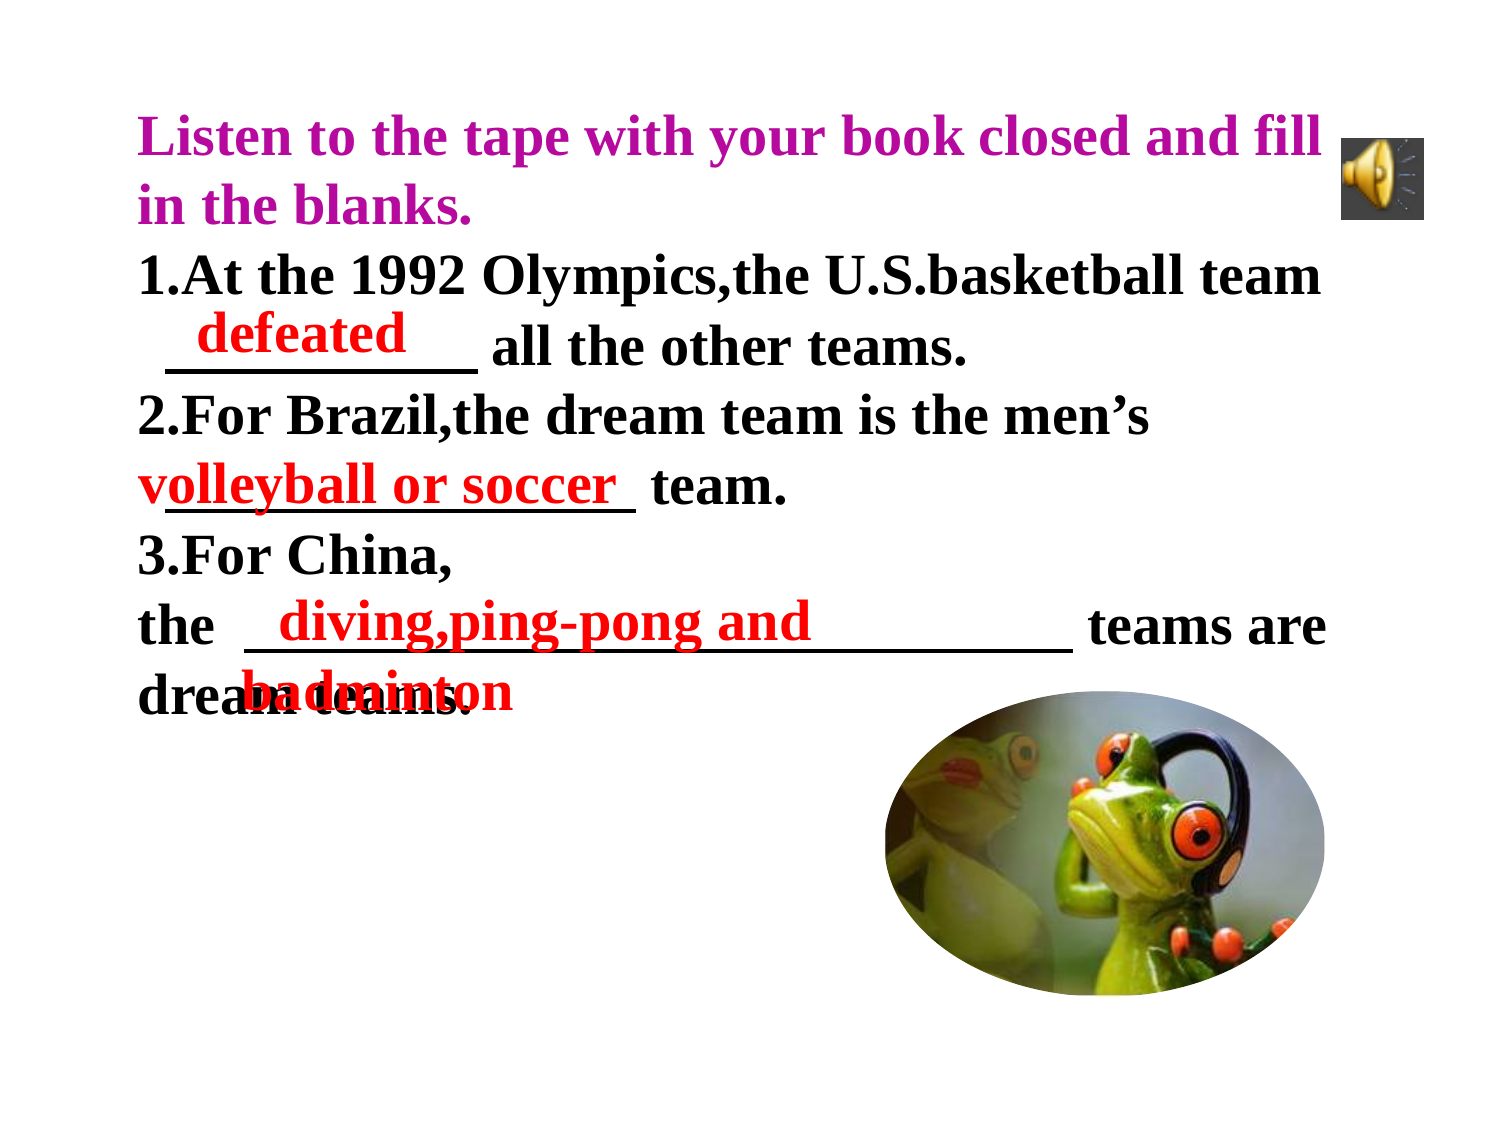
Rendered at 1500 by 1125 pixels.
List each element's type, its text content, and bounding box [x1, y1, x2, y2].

text_box volleyball or soccer [123, 437, 633, 523]
text_box Listen to the tape with your book closed and fill in the blanks. 1.At the 1992 Olympics,the U.S.basketball team all the other teams. 2.For Brazil,the dream team is the men’s team. 3.For China, the teams are dream teams. [122, 89, 1366, 804]
picture [1340, 136, 1425, 222]
text_box defeated [181, 286, 423, 372]
picture [884, 690, 1326, 998]
text_box diving,ping-pong and badminton [226, 574, 1077, 660]
